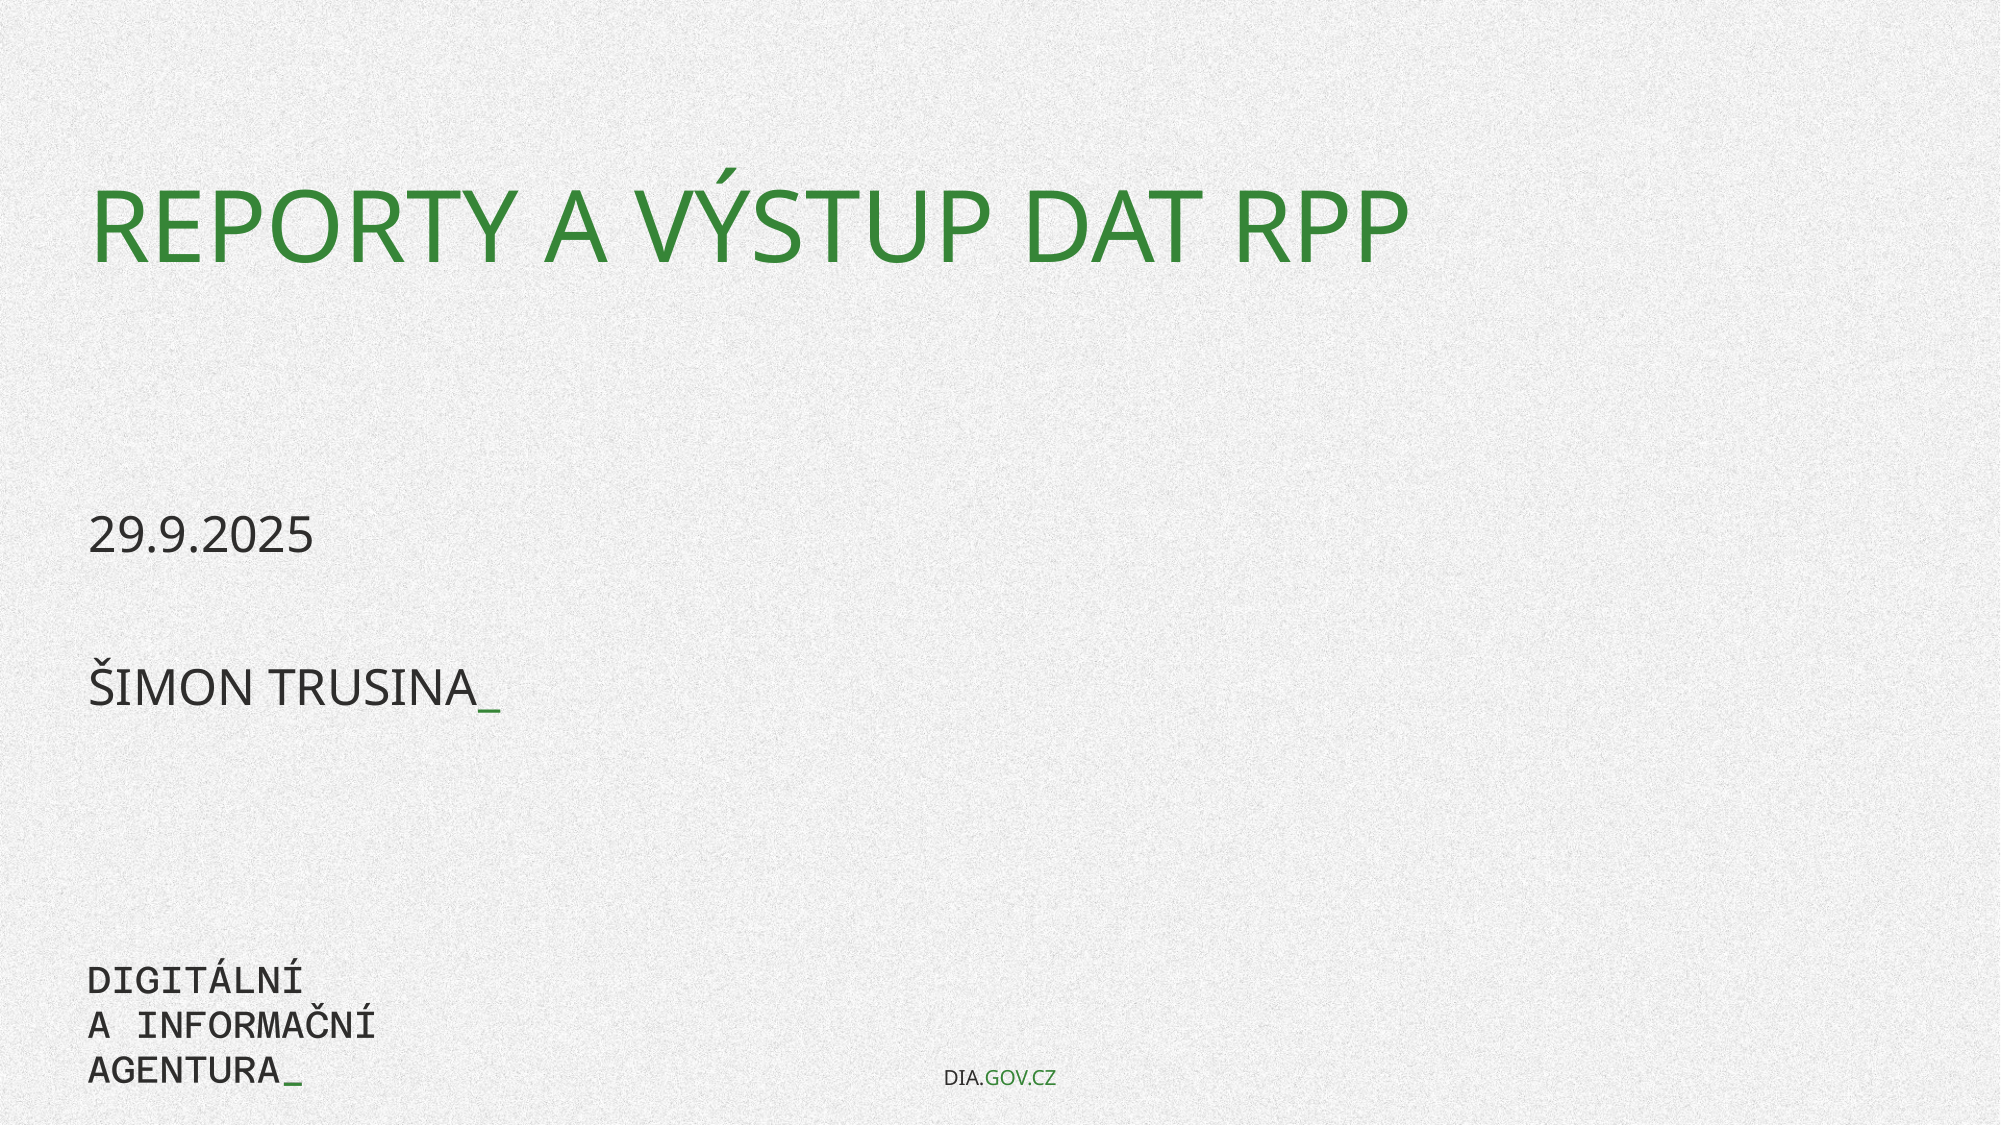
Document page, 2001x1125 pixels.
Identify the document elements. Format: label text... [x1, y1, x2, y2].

subtitle 29.9.2025 Šimon Trusina_ [88, 502, 1912, 729]
picture [0, 0, 2001, 1125]
footer DIA.GOV.CZ [512, 1037, 1488, 1098]
title Reporty a výstup dat RPP [88, 70, 1912, 374]
